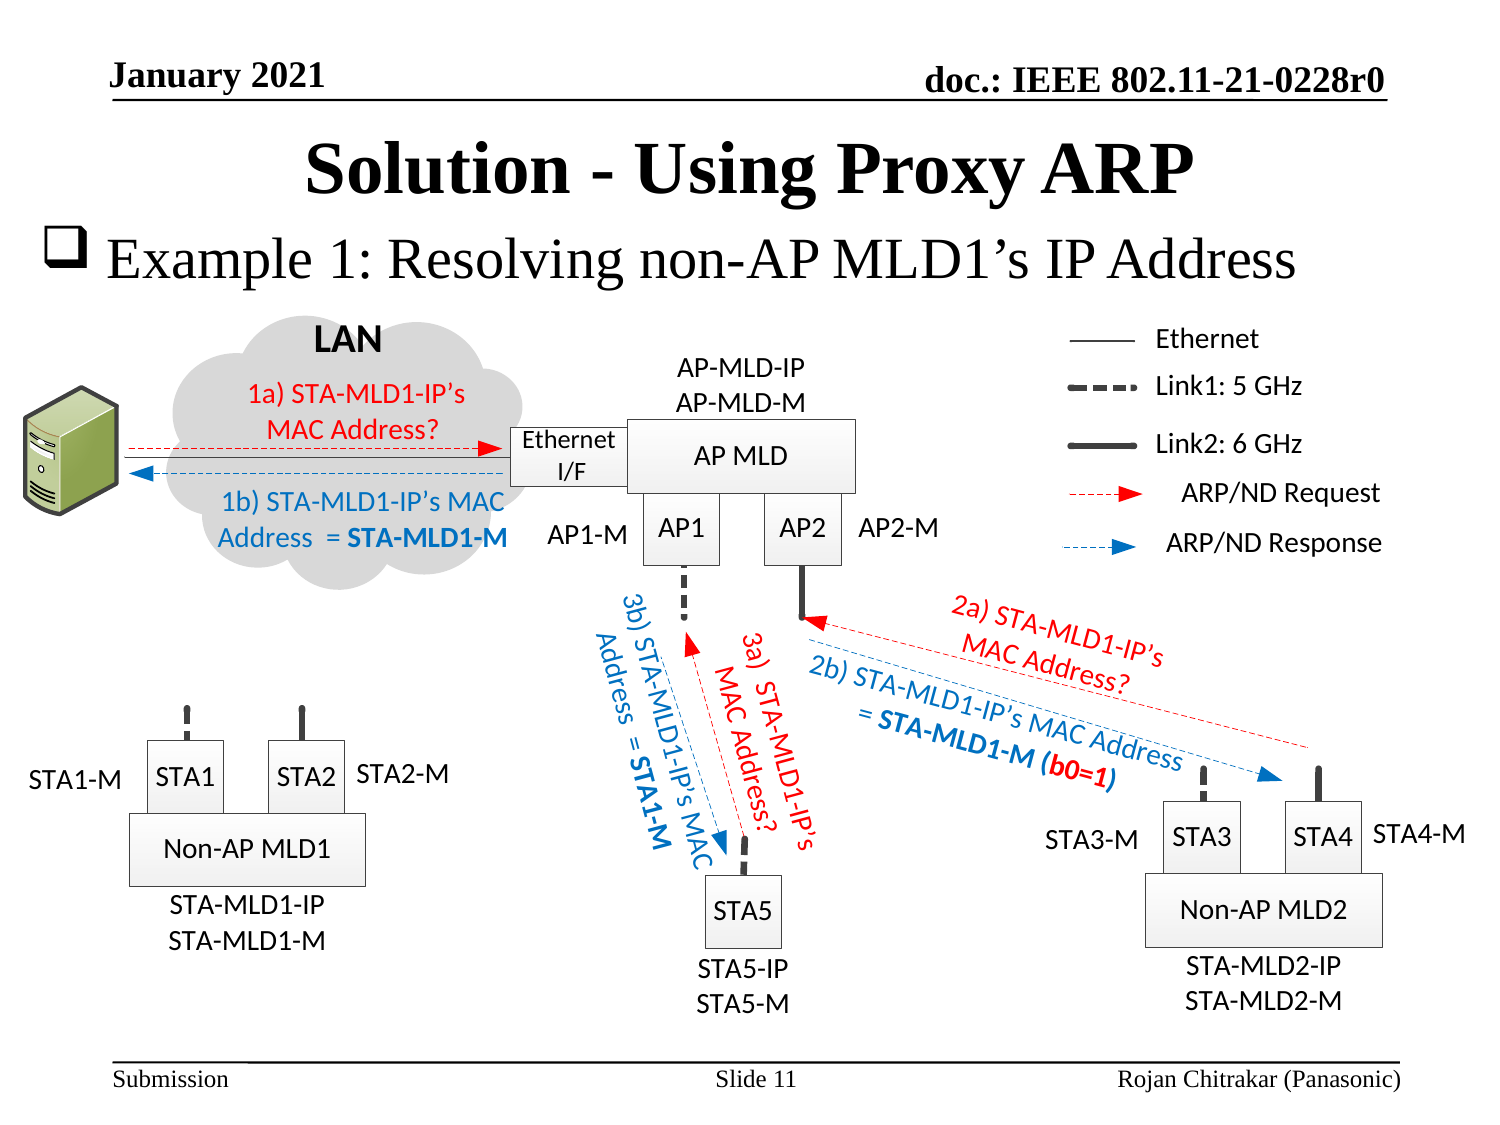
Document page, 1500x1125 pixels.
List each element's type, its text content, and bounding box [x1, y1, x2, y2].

text_box Solution - Using Proxy ARP [0, 111, 1500, 225]
text_box Example 1: Resolving non-AP MLD1’s IP Address [24, 212, 1475, 298]
footer Rojan Chitrakar (Panasonic) [949, 1061, 1402, 1093]
slide_number Slide 11 [712, 1061, 800, 1093]
picture [19, 305, 1470, 1027]
